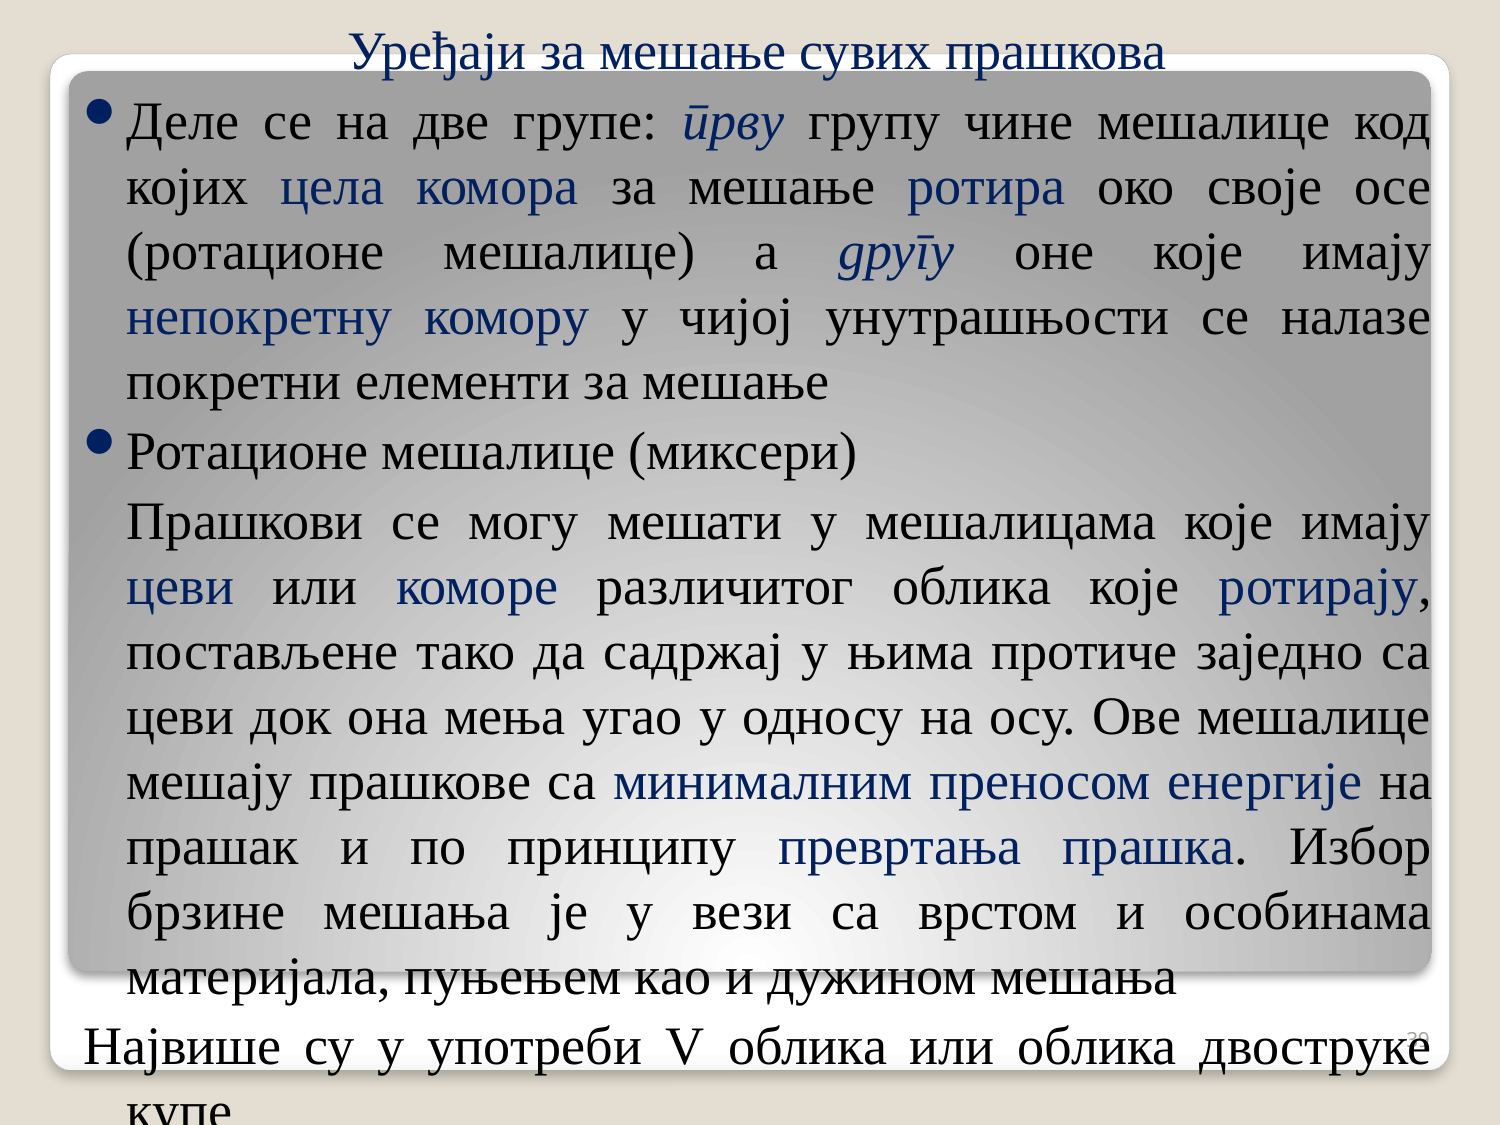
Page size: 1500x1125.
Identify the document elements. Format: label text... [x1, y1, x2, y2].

list Уређаји за мешање сувих прашкова Деле се на две групе: прву групу чине мешалице код којих цела комора за мешање ротира око своје осе (ротационе мешалице) а другу оне које имају непокретну комору у чијој унутрашњости се налазе покретни елементи за мешање Ротационе мешалице (миксери) Прашкови се могу мешати у мешалицама које имају цеви или коморе различитог облика које ротирају, постављене тако да садржај у њима протиче заједно са цеви док она мења угао у односу на осу. Ове мешалице мешају прашкове са минималним преносом енеpгије на прашак и по принципу превртања прашка. Избор брзине мешања је у вези са врстом и особинама материјала, пуњењем као и дужином мешања Највише су у употреби V облика или облика двоструке купе [53, 0, 1447, 1071]
slide_number 39 [1369, 1002, 1445, 1063]
